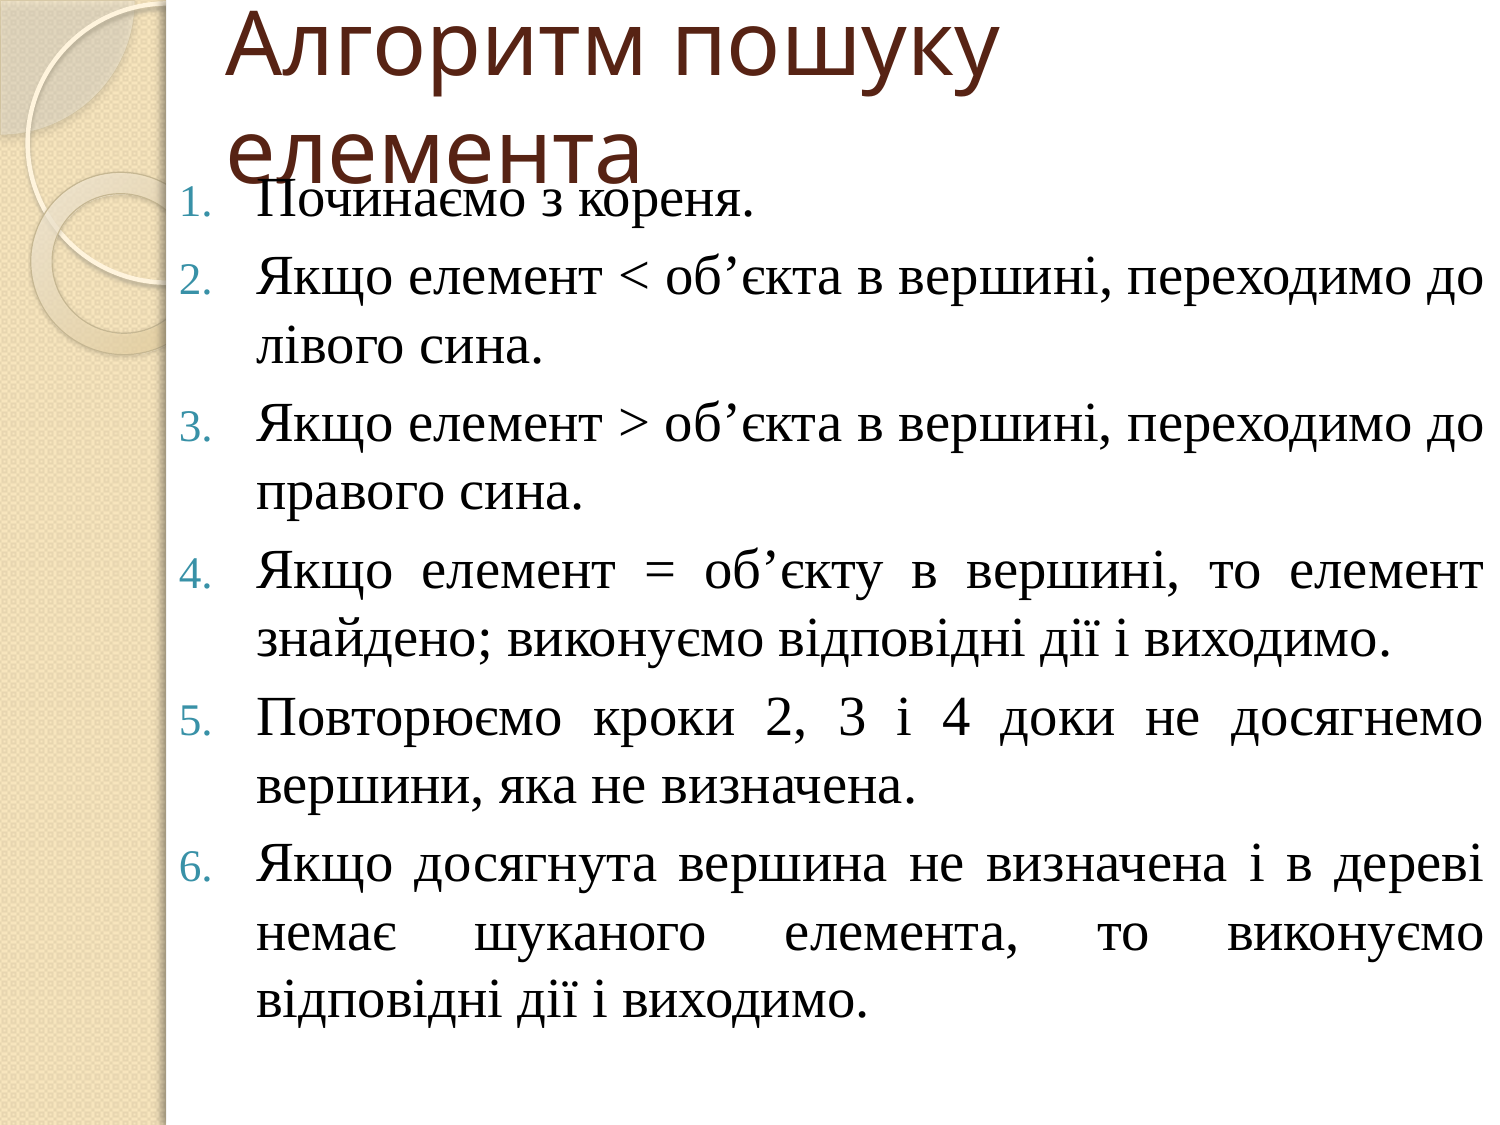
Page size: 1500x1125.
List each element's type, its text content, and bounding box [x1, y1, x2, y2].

list Починаємо з кореня. Якщо елемент < об’єкта в вершині, переходимо до лівого сина. Якщо елемент > об’єкта в вершині, переходимо до правого сина. Якщо елемент = об’єкту в вершині, то елемент знайдено; виконуємо відповідні дії і виходимо. Повторюємо кроки 2, 3 і 4 доки не досягнемо вершини, яка не визначена. Якщо досягнута вершина не визначена і в дереві немає шуканого елемента, то виконуємо відповідні дії і виходимо. [164, 152, 1500, 1043]
title Алгоритм пошуку елемента [210, 0, 1441, 152]
